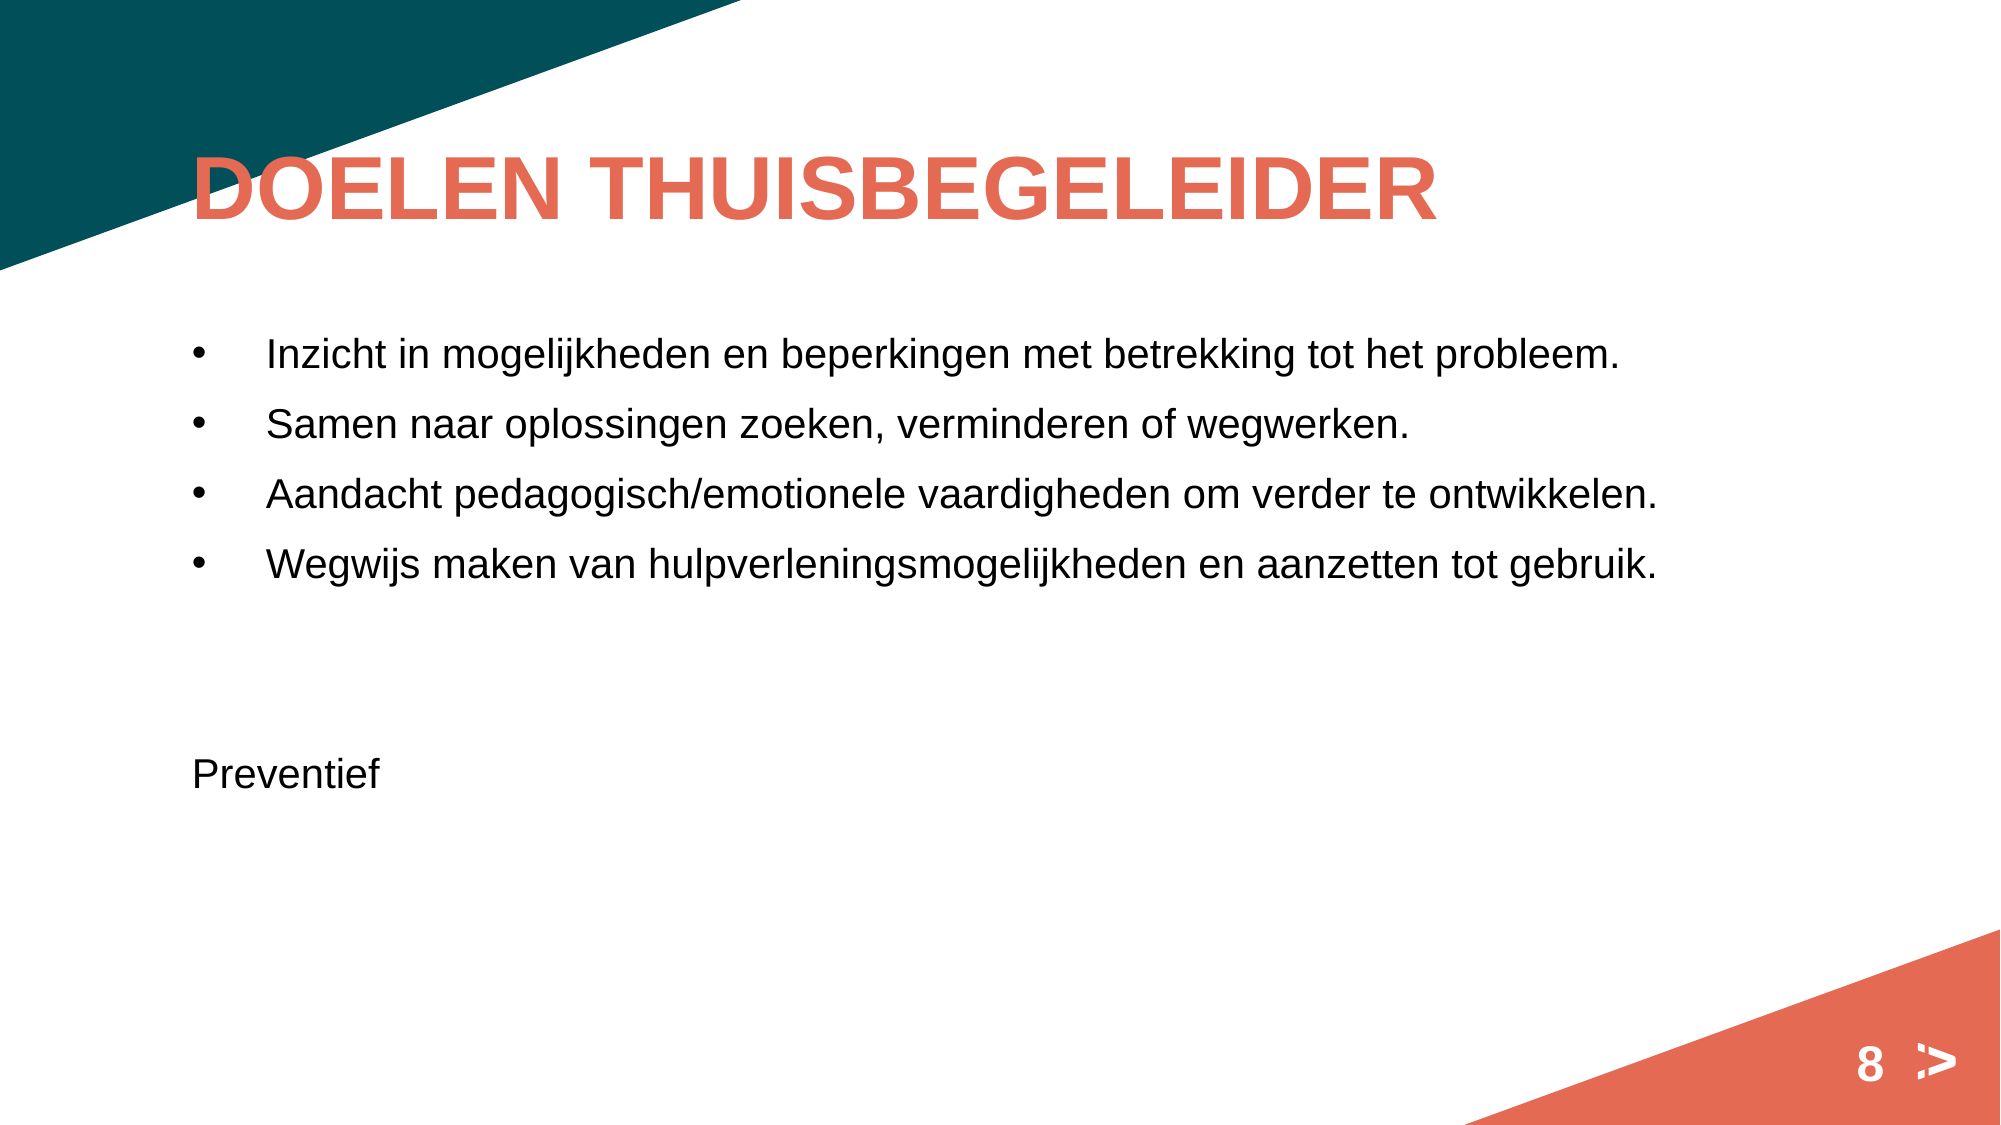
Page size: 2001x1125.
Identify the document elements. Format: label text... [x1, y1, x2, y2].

title Doelen thuisbegeleider [191, 147, 1746, 238]
slide_number 8 [1772, 1030, 1885, 1091]
list Inzicht in mogelijkheden en beperkingen met betrekking tot het probleem. Samen naar oplossingen zoeken, verminderen of wegwerken. Aandacht pedagogisch/emotionele vaardigheden om verder te ontwikkelen. Wegwijs maken van hulpverleningsmogelijkheden en aanzetten tot gebruik. Preventief [191, 307, 1746, 911]
